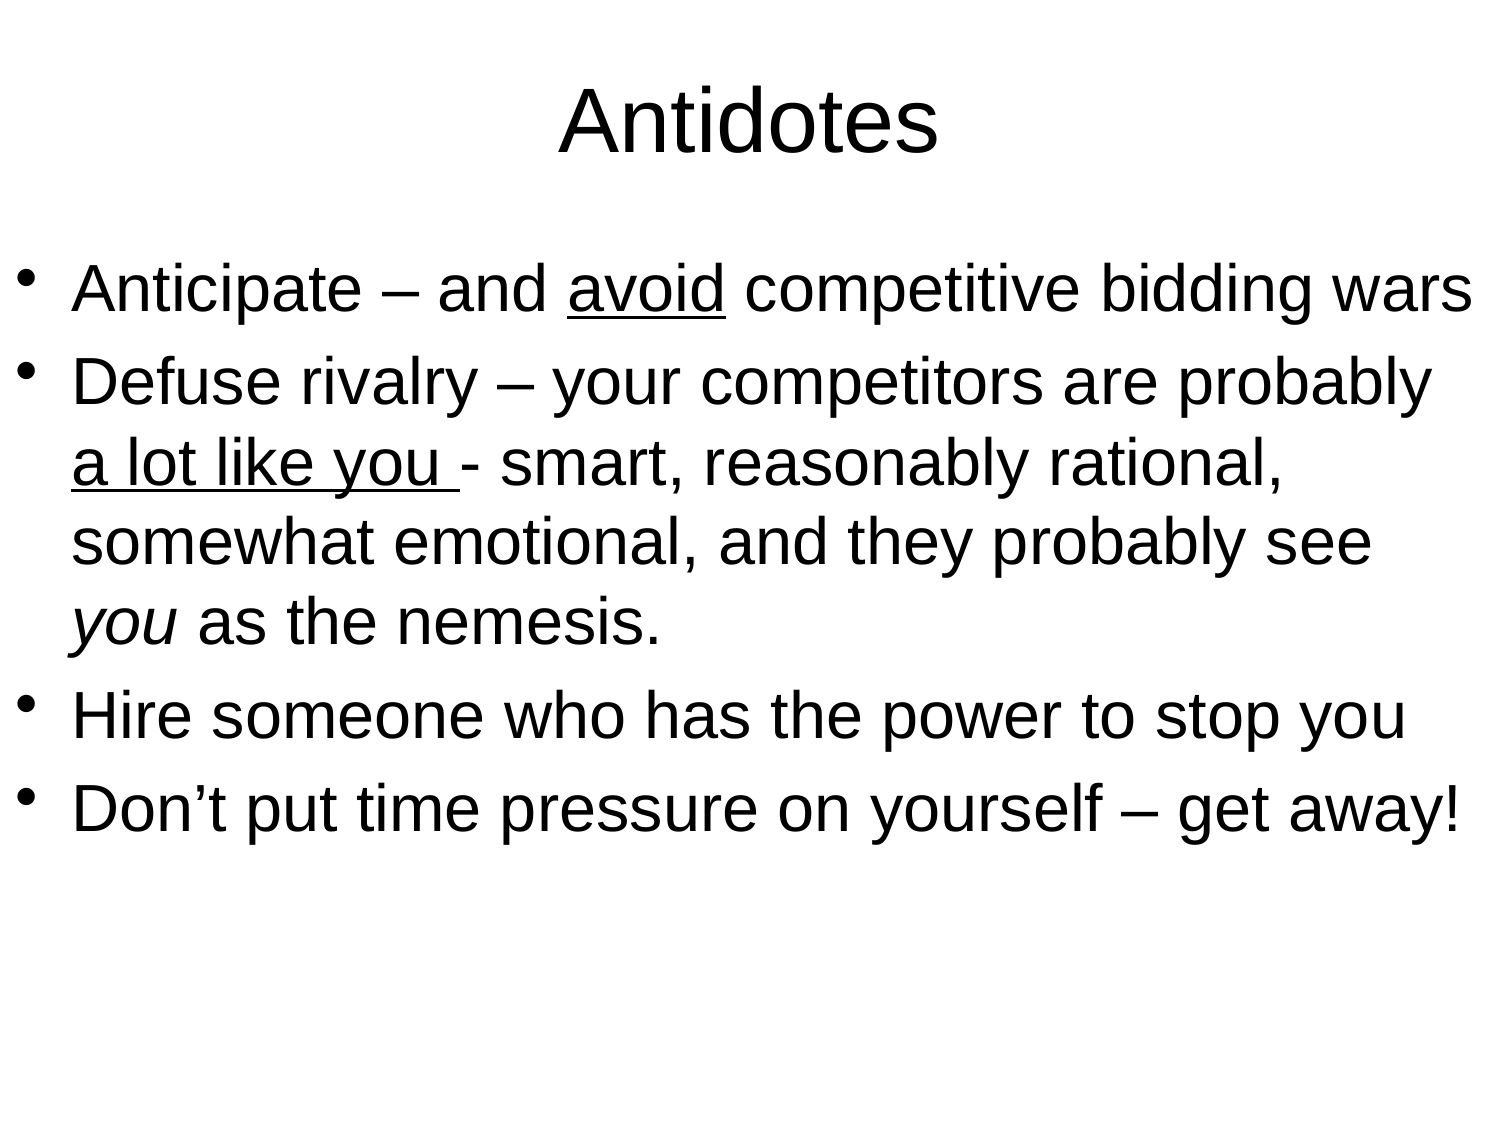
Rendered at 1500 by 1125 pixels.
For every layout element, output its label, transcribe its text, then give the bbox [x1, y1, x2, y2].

list Anticipate – and avoid competitive bidding wars Defuse rivalry – your competitors are probably a lot like you - smart, reasonably rational, somewhat emotional, and they probably see you as the nemesis. Hire someone who has the power to stop you Don’t put time pressure on yourself – get away! [0, 237, 1500, 1006]
title Antidotes [74, 44, 1426, 188]
